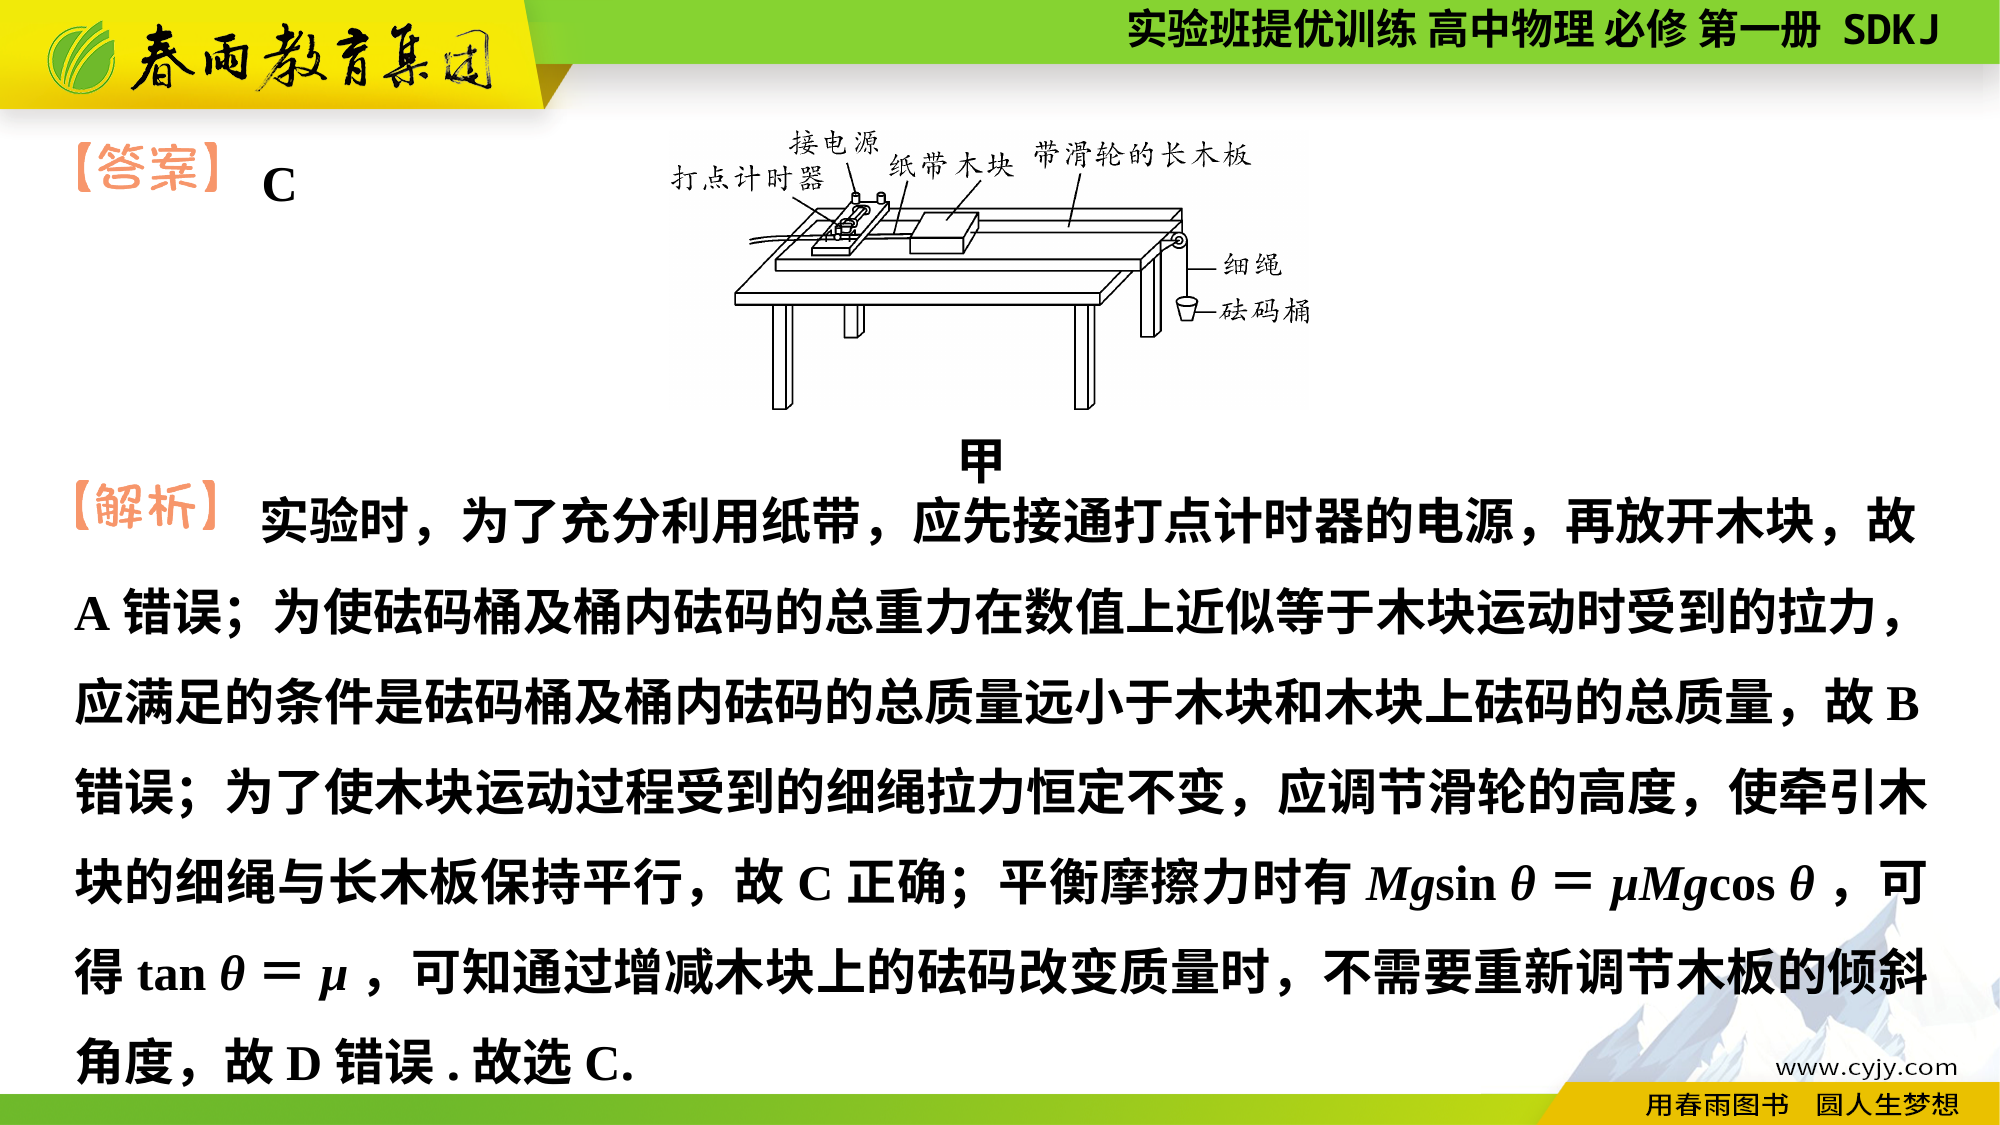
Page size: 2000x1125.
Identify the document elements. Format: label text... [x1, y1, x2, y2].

text_box C [59, 113, 1944, 219]
text_box 甲 [941, 418, 1022, 497]
list 实验时，为了充分利用纸带，应先接通打点计时器的电源，再放开木块，故A错误；为使砝码桶及桶内砝码的总重力在数值上近似等于木块运动时受到的拉力，应满足的条件是砝码桶及桶内砝码的总质量远小于木块和木块上砝码的总质量，故B错误；为了使木块运动过程受到的细绳拉力恒定不变，应调节滑轮的高度，使牵引木块的细绳与长木板保持平行，故C正确；平衡摩擦力时有Mgsin θ＝μMgcos θ，可得tan θ＝μ，可知通过增减木块上的砝码改变质量时，不需要重新调节木板的倾斜角度，故D错误.故选C. [59, 452, 1944, 1104]
picture [0, 0, 2000, 1125]
